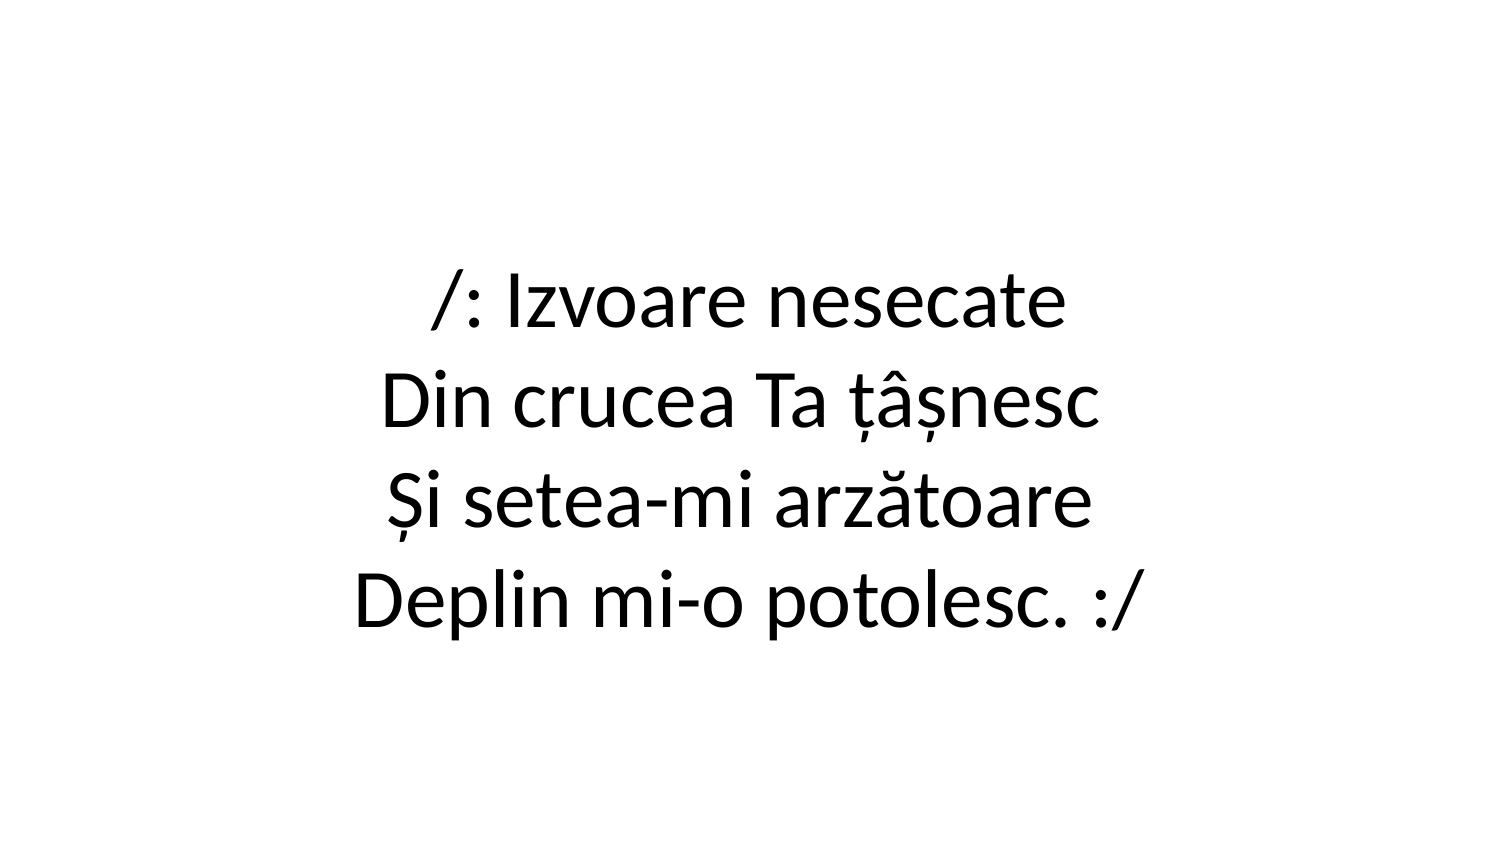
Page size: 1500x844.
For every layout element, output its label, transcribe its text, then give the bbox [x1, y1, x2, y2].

text_box /: Izvoare nesecate Din crucea Ta țâșnesc Și setea-mi arzătoare Deplin mi-o potolesc. :/ [339, 192, 1161, 652]
